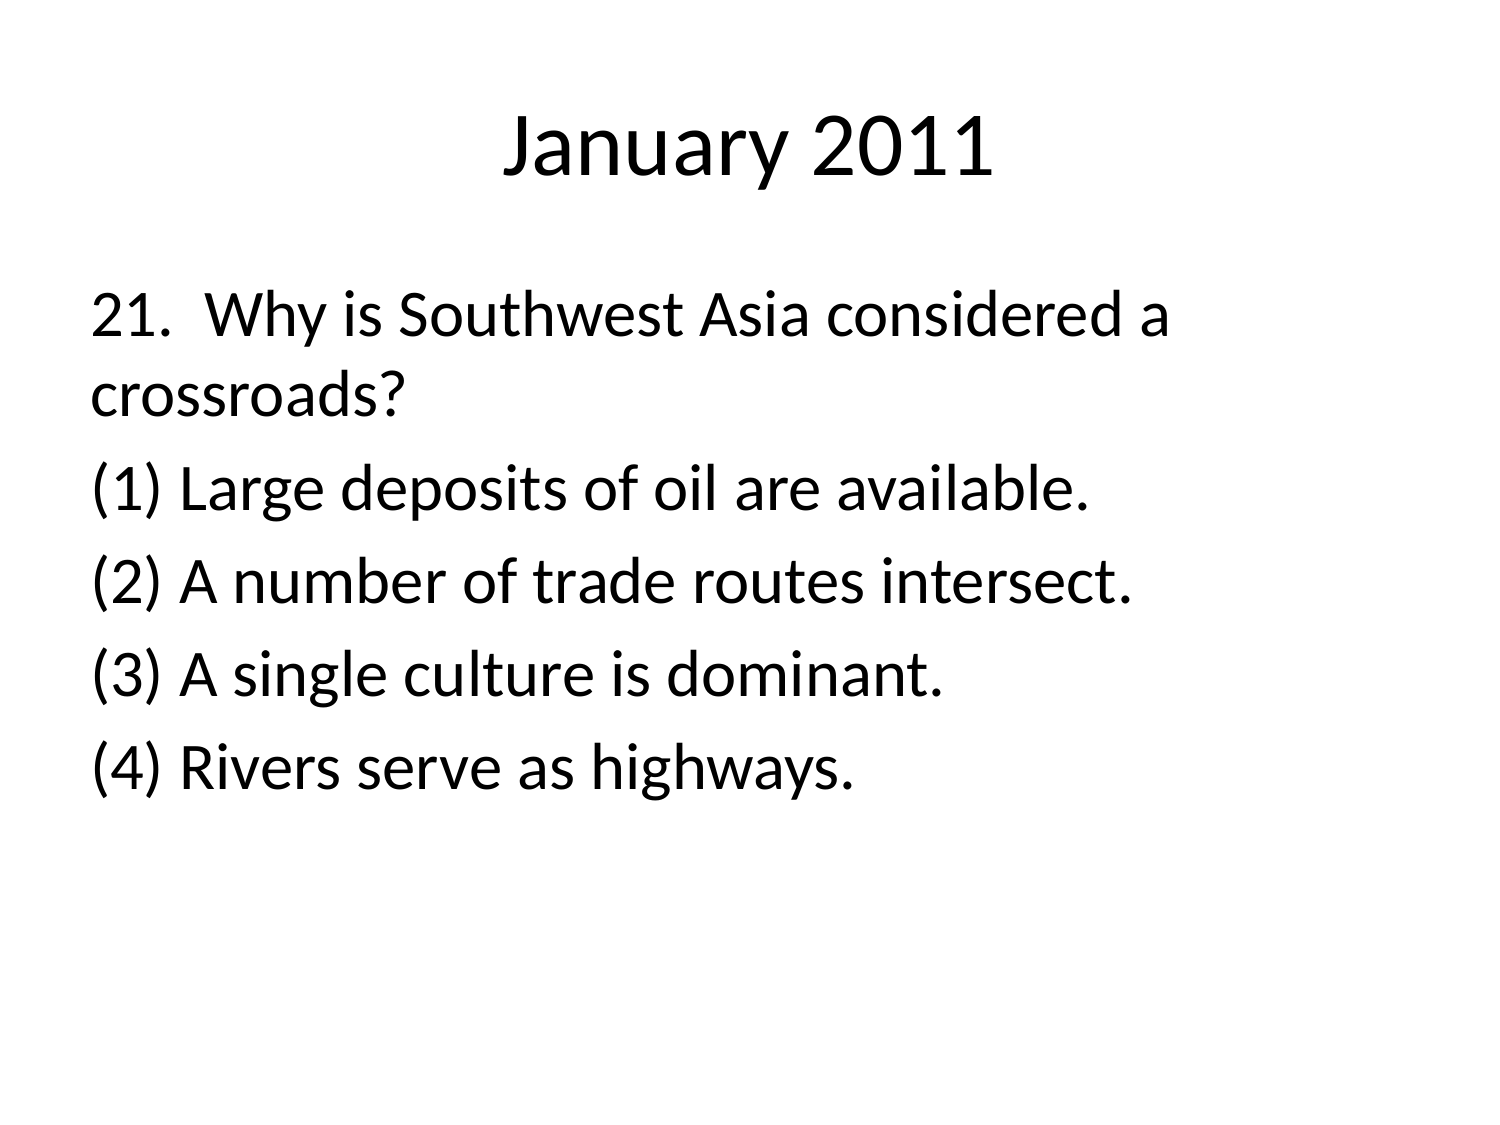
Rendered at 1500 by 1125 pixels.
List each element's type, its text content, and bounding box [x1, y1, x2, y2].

title January 2011 [75, 45, 1425, 233]
list 21. Why is Southwest Asia considered a crossroads? (1) Large deposits of oil are available. (2) A number of trade routes intersect. (3) A single culture is dominant. (4) Rivers serve as highways. [75, 262, 1425, 1005]
